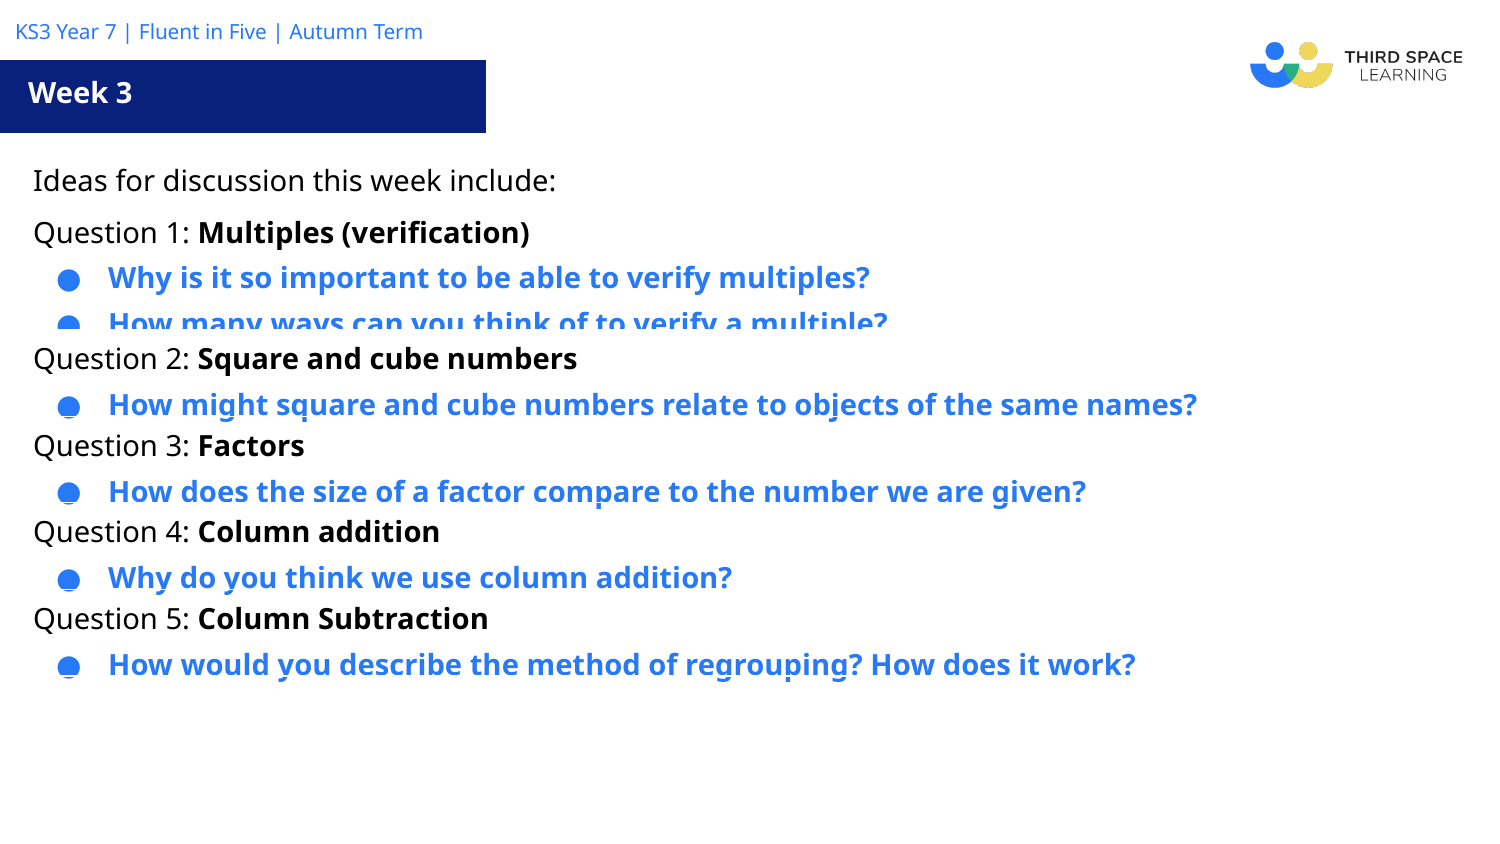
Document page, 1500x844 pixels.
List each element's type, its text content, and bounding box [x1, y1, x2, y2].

table_header Ideas for discussion this week include: [29, 137, 1472, 202]
text_box Week 3 [13, 59, 383, 125]
table_cell Question 5: Column Subtraction How would you describe the method of regrouping? How does it work? [29, 590, 1472, 675]
table_cell Question 4: Column addition Why do you think we use column addition? [29, 503, 1472, 589]
picture [1250, 33, 1465, 99]
table_cell Question 3: Factors How does the size of a factor compare to the number we are given? [29, 417, 1472, 502]
table_cell Question 2: Square and cube numbers How might square and cube numbers relate to objects of the same names? [29, 330, 1472, 416]
table_cell Question 1: Multiples (verification) Why is it so important to be able to verify multiples? How many ways can you think of to verify a multiple? [29, 204, 1472, 329]
